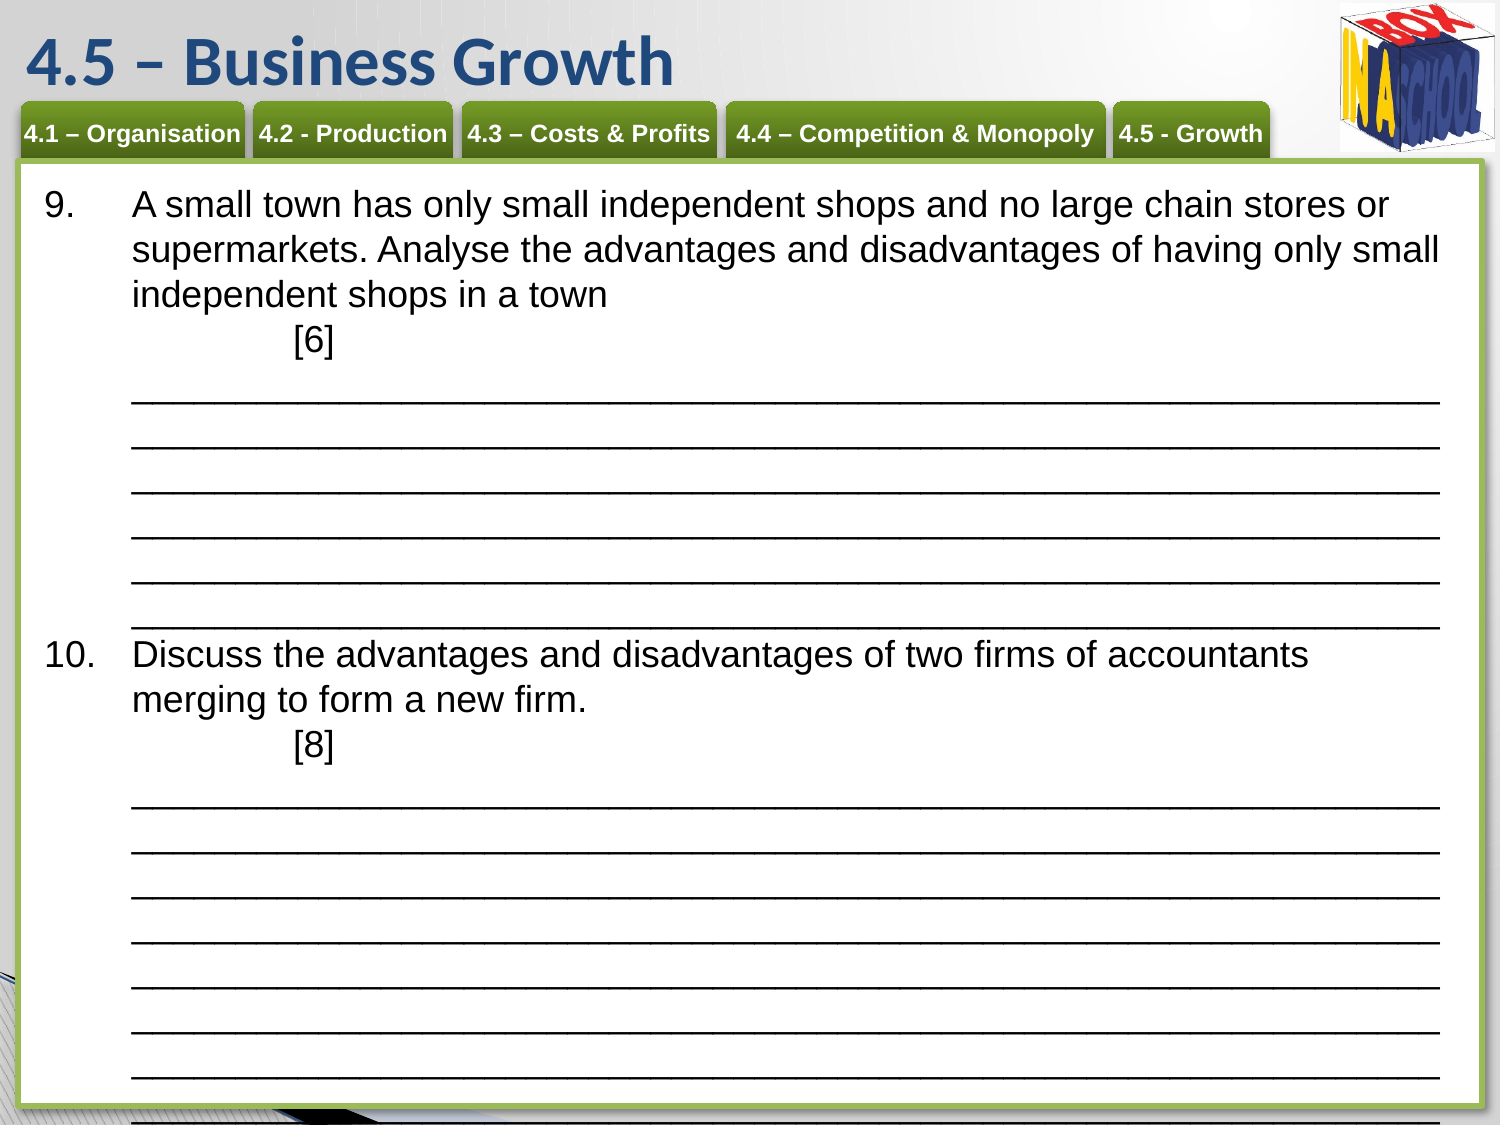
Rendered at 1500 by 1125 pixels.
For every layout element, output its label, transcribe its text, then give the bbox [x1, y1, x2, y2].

text_box A small town has only small independent shops and no large chain stores or supermarkets. Analyse the advantages and disadvantages of having only small independent shops in a town [6] _______________________________________________________________ _______________________________________________________________ _______________________________________________________________ _______________________________________________________________ _______________________________________________________________ _______________________________________________________________ Discuss the advantages and disadvantages of two firms of accountants merging to form a new firm. [8] _______________________________________________________________ _______________________________________________________________ _______________________________________________________________ _______________________________________________________________ _______________________________________________________________ _______________________________________________________________ _______________________________________________________________ _______________________________________________________________ _______________________________________________________________ [29, 172, 1465, 1125]
picture [1340, 3, 1495, 152]
title 4.5 – Business Growth [11, 11, 1282, 102]
